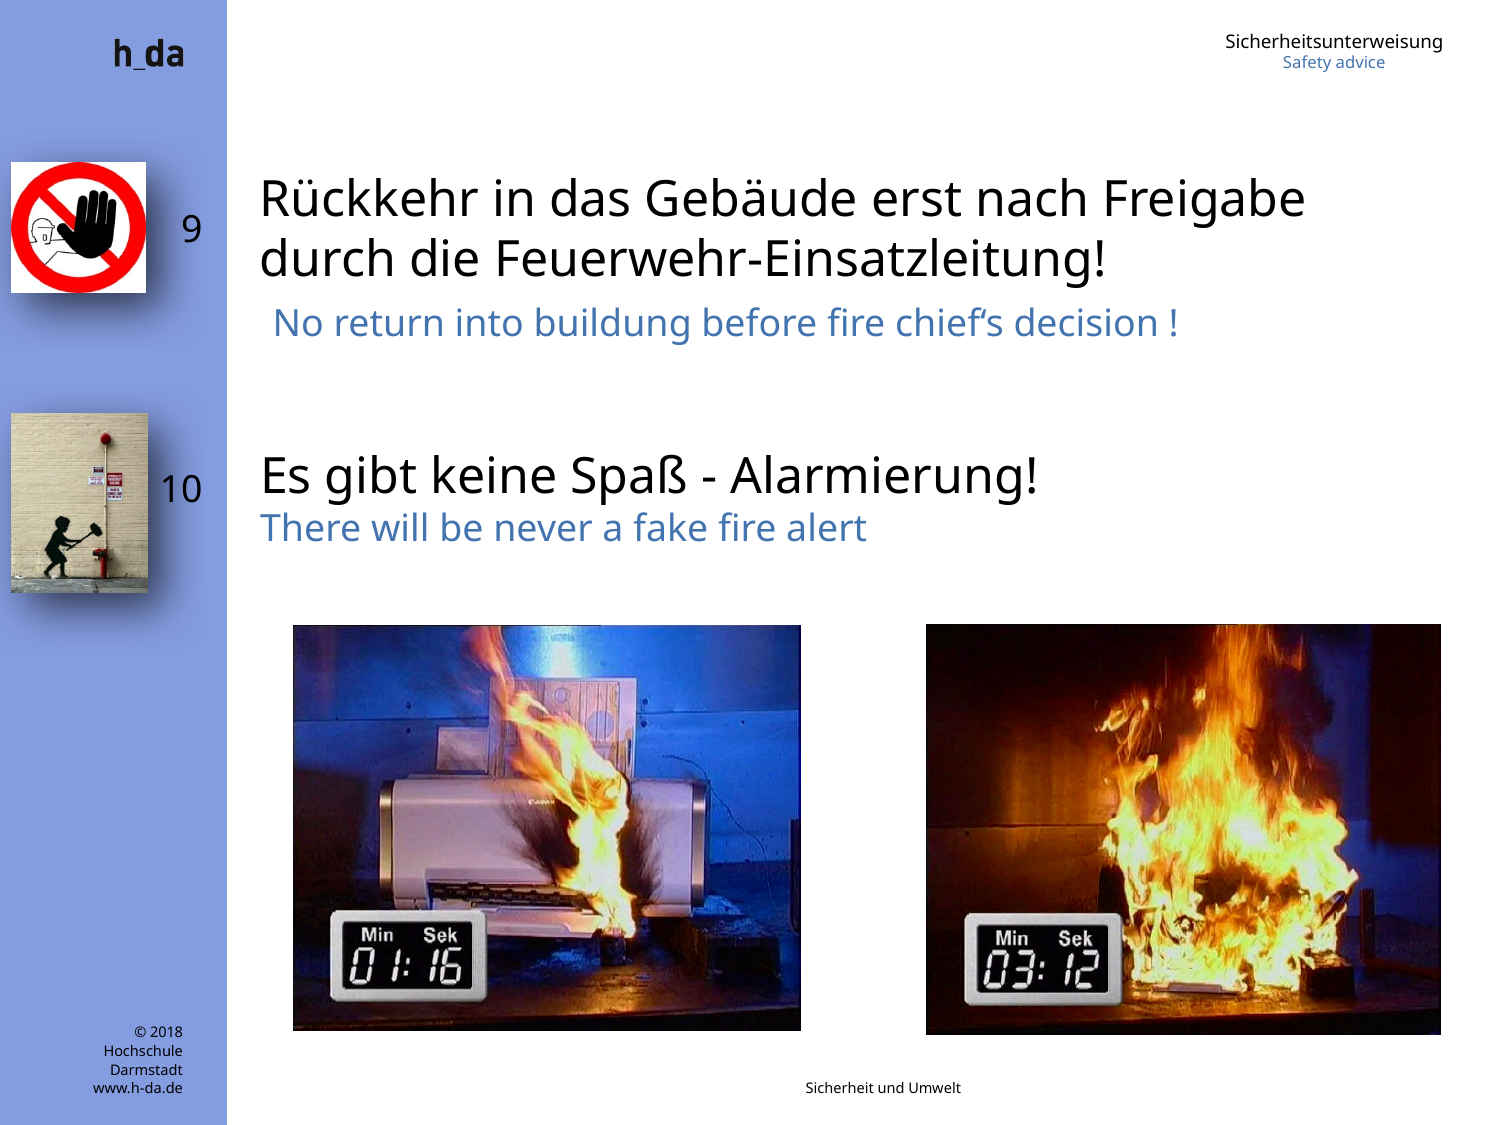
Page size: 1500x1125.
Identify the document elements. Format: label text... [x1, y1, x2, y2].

picture [288, 621, 805, 1036]
text_box Rückkehr in das Gebäude erst nach Freigabe durch die Feuerwehr-Einsatzleitung! No return into buildung before fire chief‘s decision ! [253, 160, 1441, 293]
picture [10, 162, 147, 294]
footer Sicherheitsunterweisung Safety advice [1201, 22, 1468, 76]
picture [90, 24, 209, 84]
slide_number © 2018 Hochschule Darmstadt www.h-da.de [26, 878, 184, 1098]
picture [921, 620, 1442, 1035]
picture [11, 413, 148, 593]
text_box 9 10 [147, 197, 203, 980]
text_box Es gibt keine Spaß - Alarmierung! There will be never a fake fire alert [254, 437, 1442, 569]
